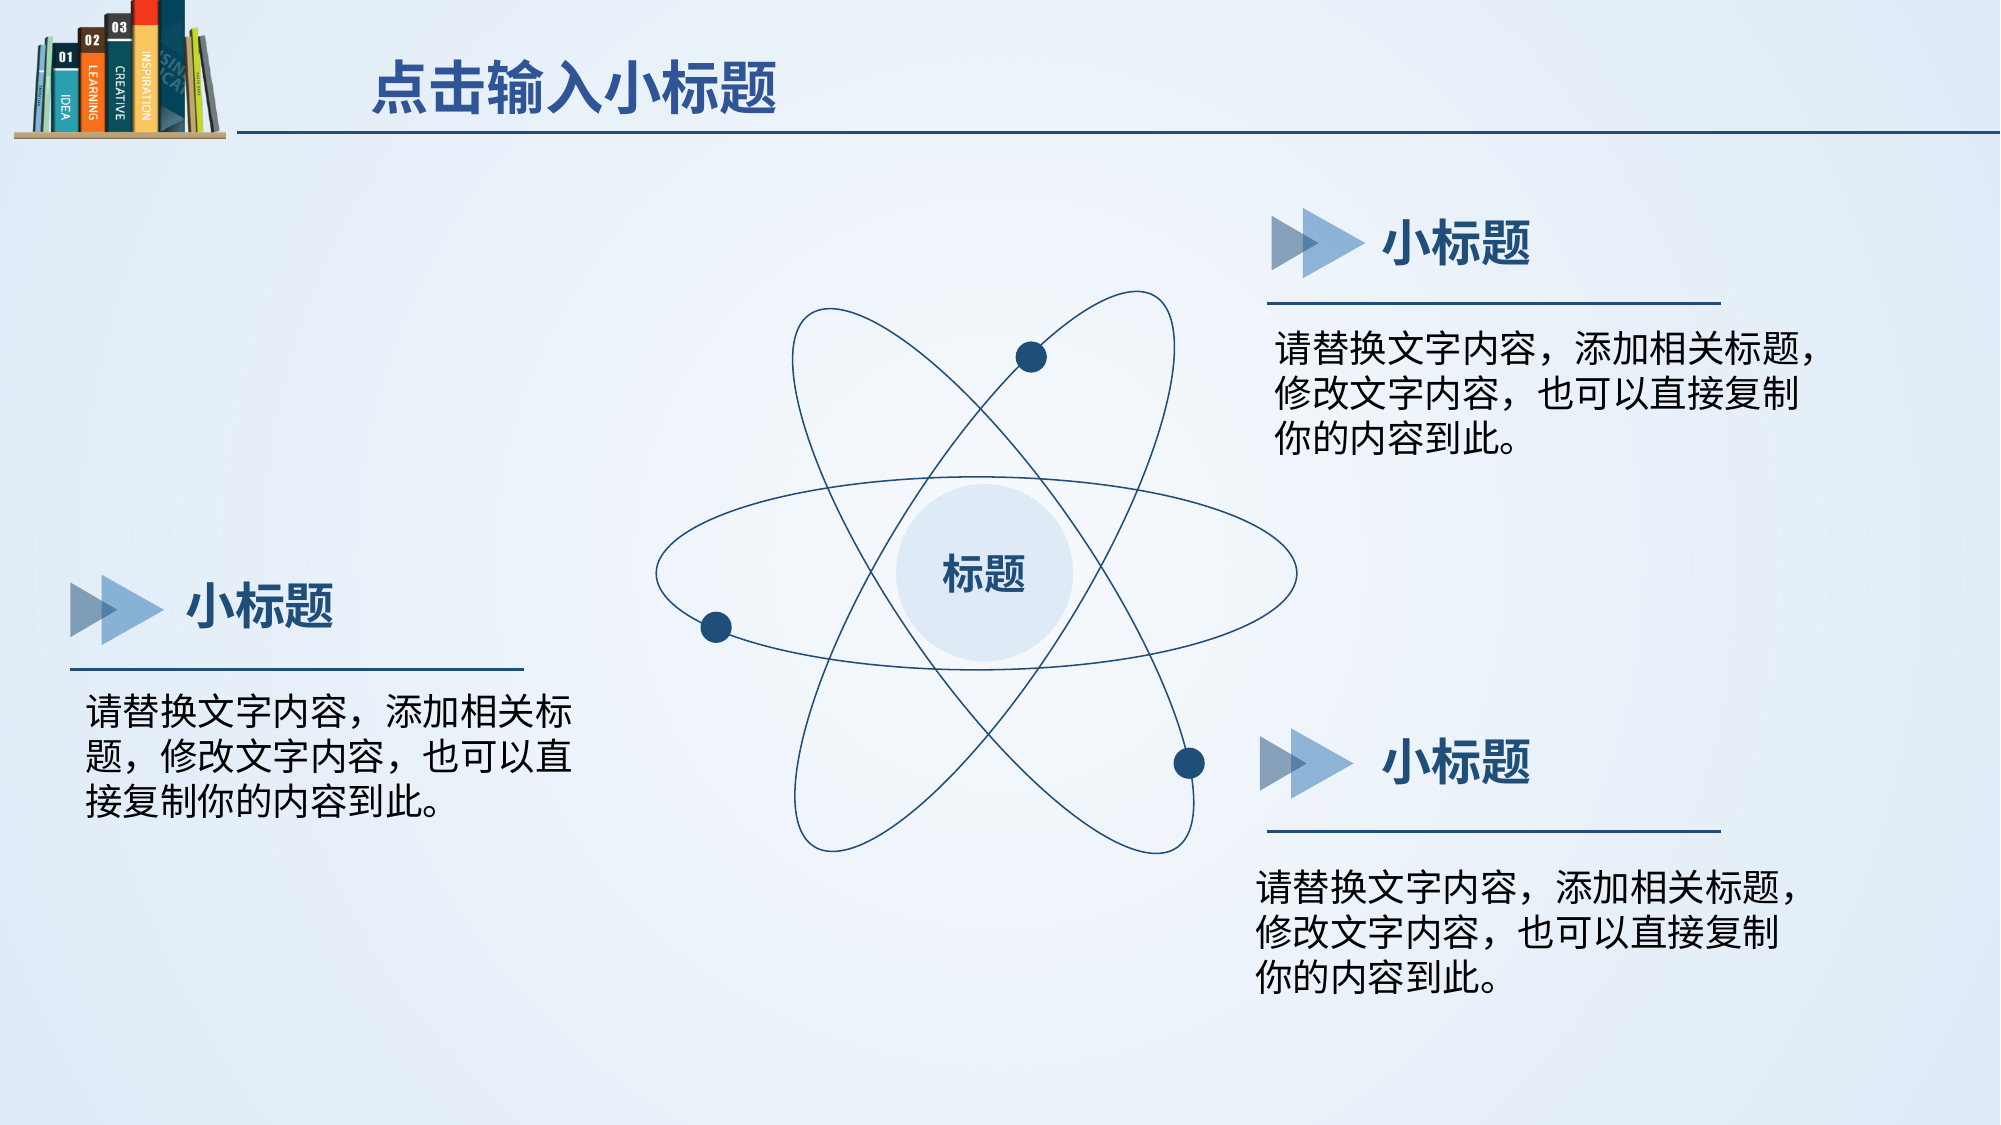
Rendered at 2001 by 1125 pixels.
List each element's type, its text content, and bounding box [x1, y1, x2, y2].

text_box [791, 307, 1041, 487]
text_box 请替换文字内容，添加相关标题，修改文字内容，也可以直接复制你的内容到此。 [1259, 317, 1817, 468]
text_box [793, 660, 988, 853]
text_box 点击输入小标题 [355, 43, 812, 129]
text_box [1259, 728, 1354, 799]
text_box [935, 656, 1195, 855]
picture [14, 0, 226, 139]
text_box 标题 [894, 483, 1075, 663]
text_box [1014, 340, 1048, 374]
text_box 小标题 [1367, 722, 1722, 798]
text_box 请替换文字内容，添加相关标题，修改文字内容，也可以直接复制你的内容到此。 [70, 680, 620, 830]
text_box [70, 574, 165, 646]
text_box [1271, 207, 1366, 279]
text_box 小标题 [170, 567, 525, 642]
text_box [655, 475, 1298, 671]
picture [169, 59, 175, 67]
text_box 请替换文字内容，添加相关标题，修改文字内容，也可以直接复制你的内容到此。 [1240, 856, 1797, 1007]
text_box [1172, 746, 1206, 780]
text_box [699, 610, 733, 644]
text_box [981, 290, 1176, 489]
text_box 小标题 [1367, 204, 1722, 279]
